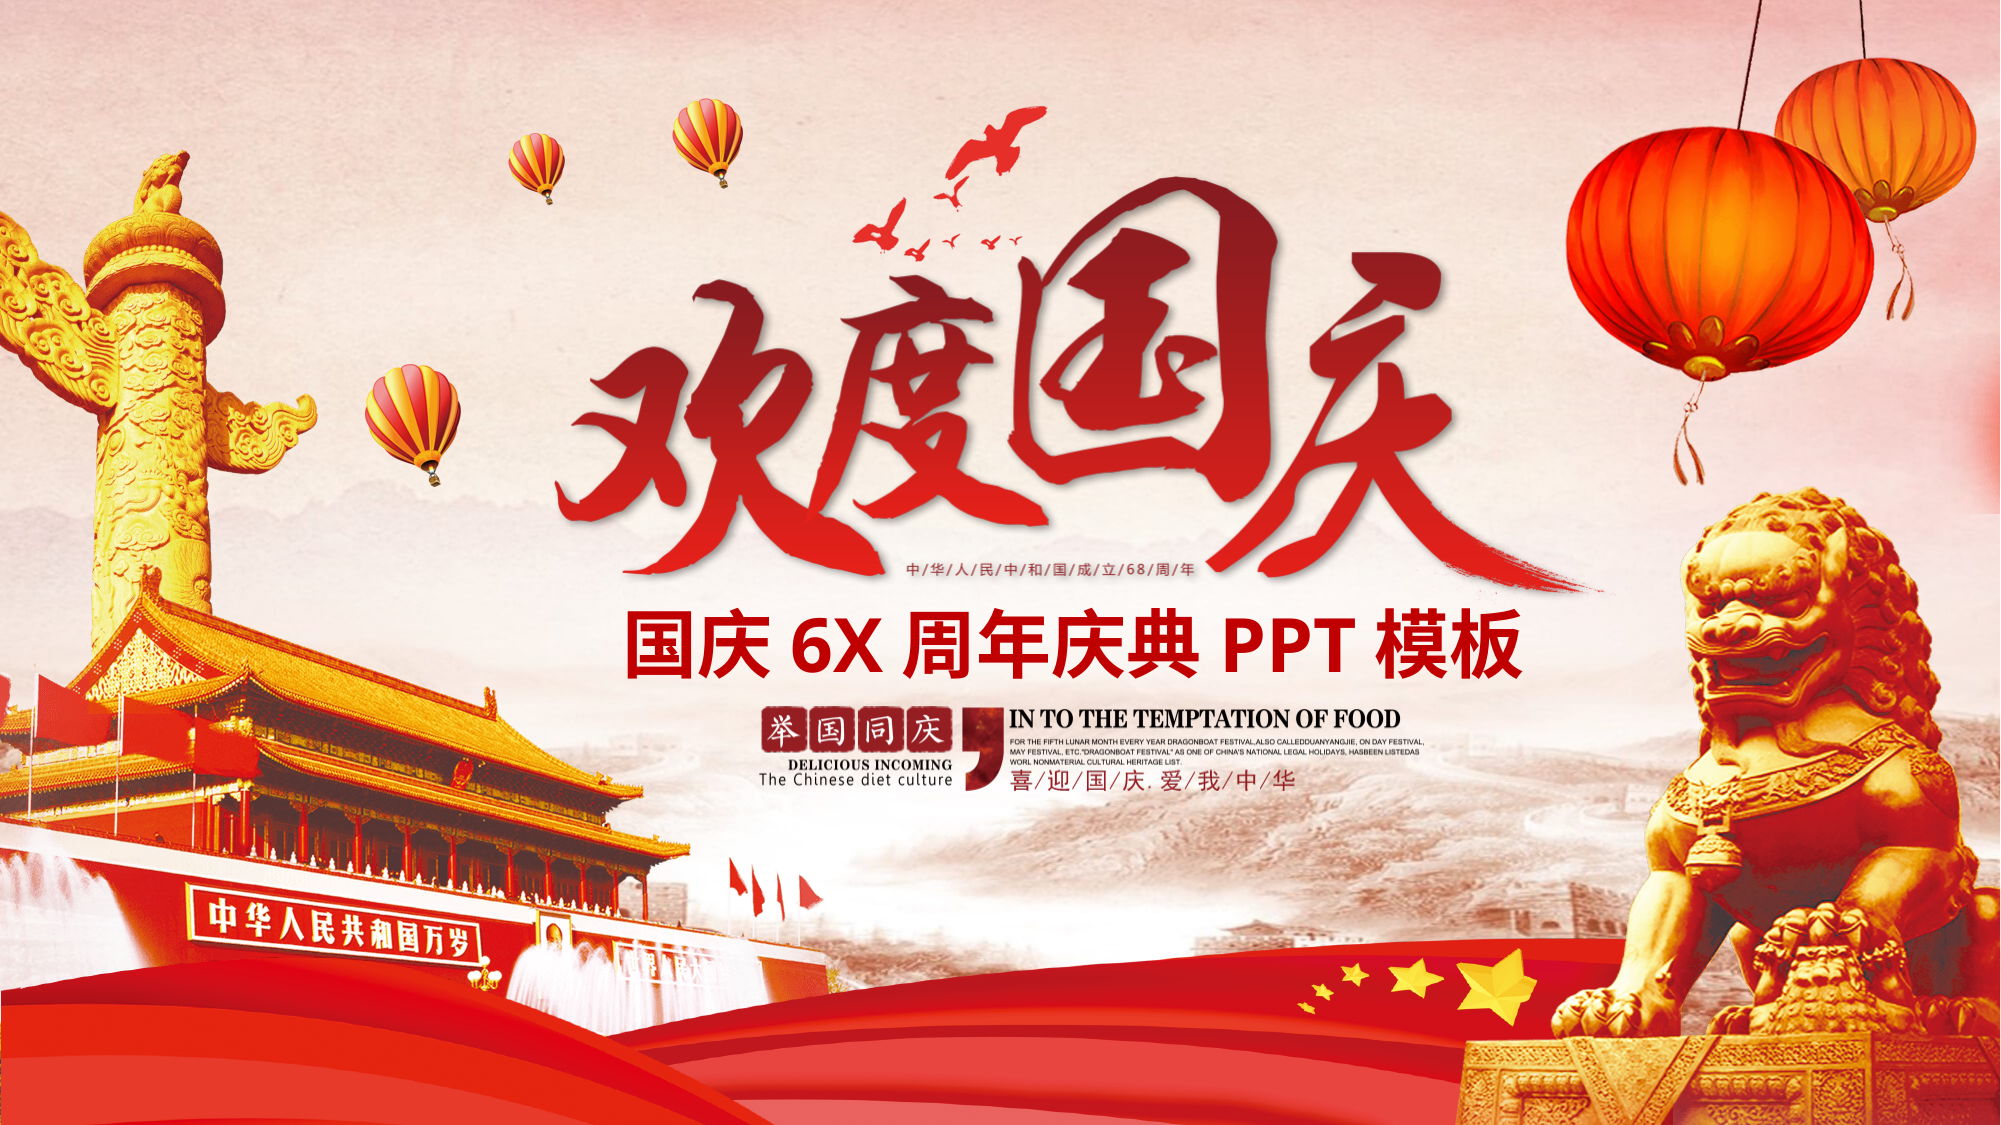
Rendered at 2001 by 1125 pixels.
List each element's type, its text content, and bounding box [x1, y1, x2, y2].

text_box 国庆6X周年庆典PPT模板 [531, 604, 1616, 695]
picture [0, 0, 2001, 1125]
